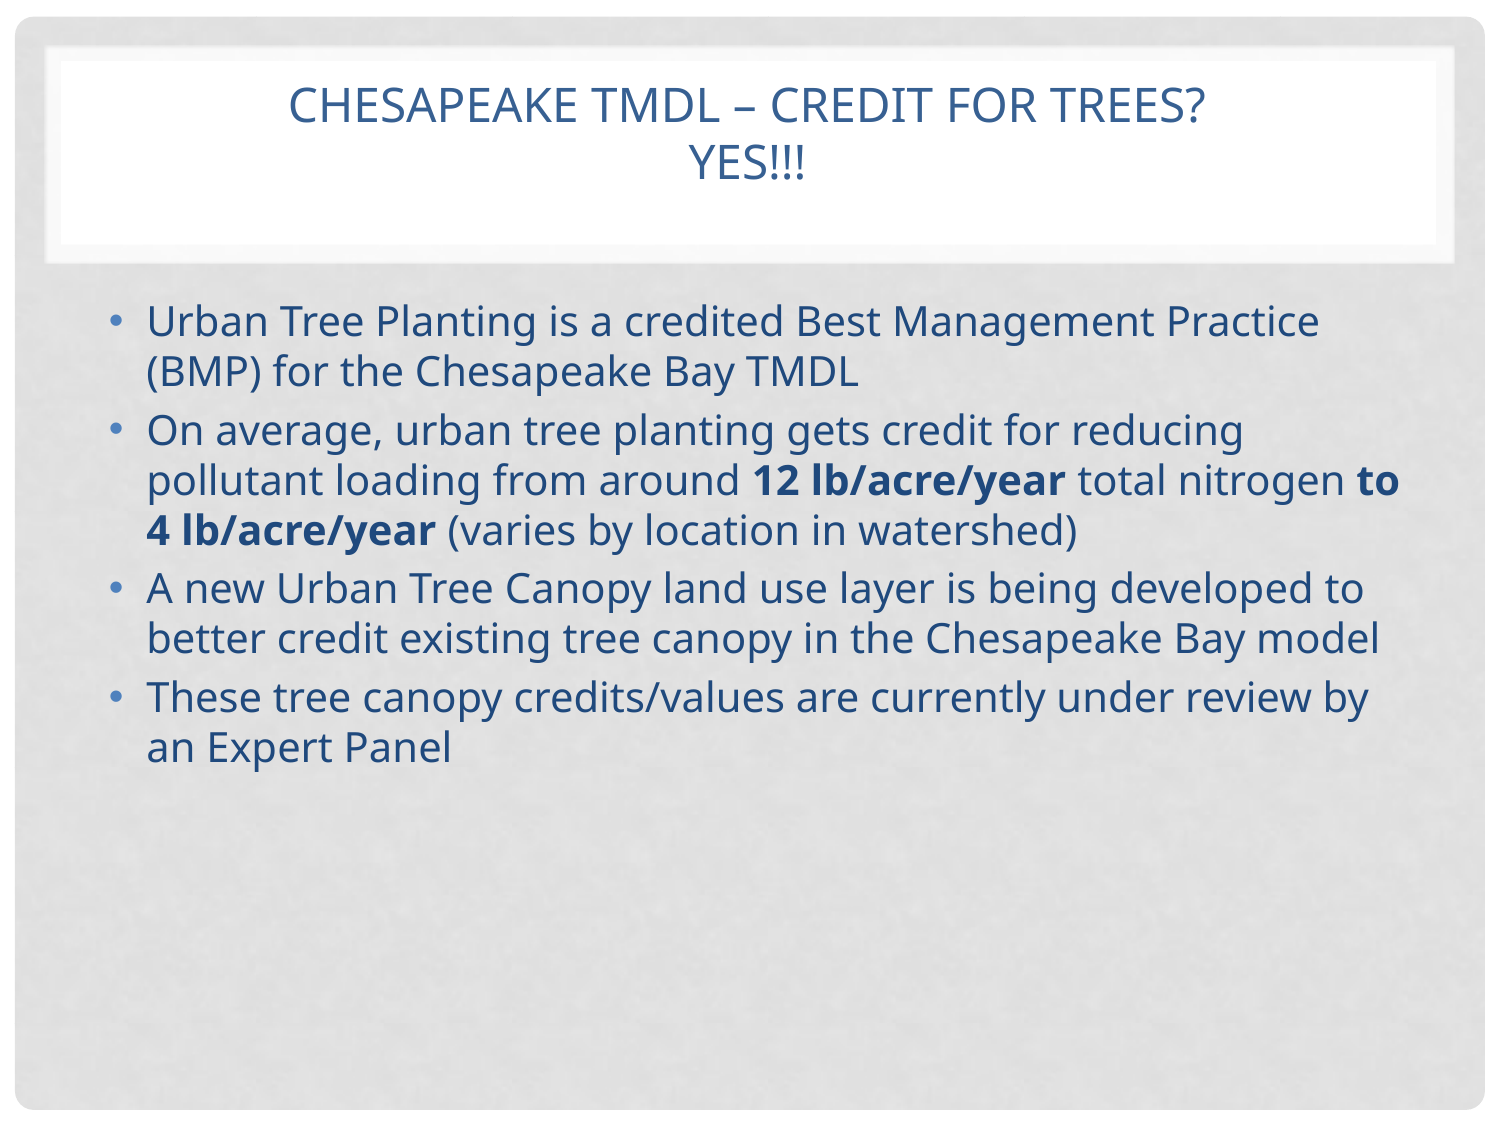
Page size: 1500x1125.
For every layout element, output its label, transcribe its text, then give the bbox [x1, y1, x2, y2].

list Urban Tree Planting is a credited Best Management Practice (BMP) for the Chesapeake Bay TMDL On average, urban tree planting gets credit for reducing pollutant loading from around 12 lb/acre/year total nitrogen to 4 lb/acre/year (varies by location in watershed) A new Urban Tree Canopy land use layer is being developed to better credit existing tree canopy in the Chesapeake Bay model These tree canopy credits/values are currently under review by an Expert Panel [75, 287, 1425, 1005]
title Chesapeake TMDL – Credit for Trees? YES!!! [69, 66, 1425, 238]
